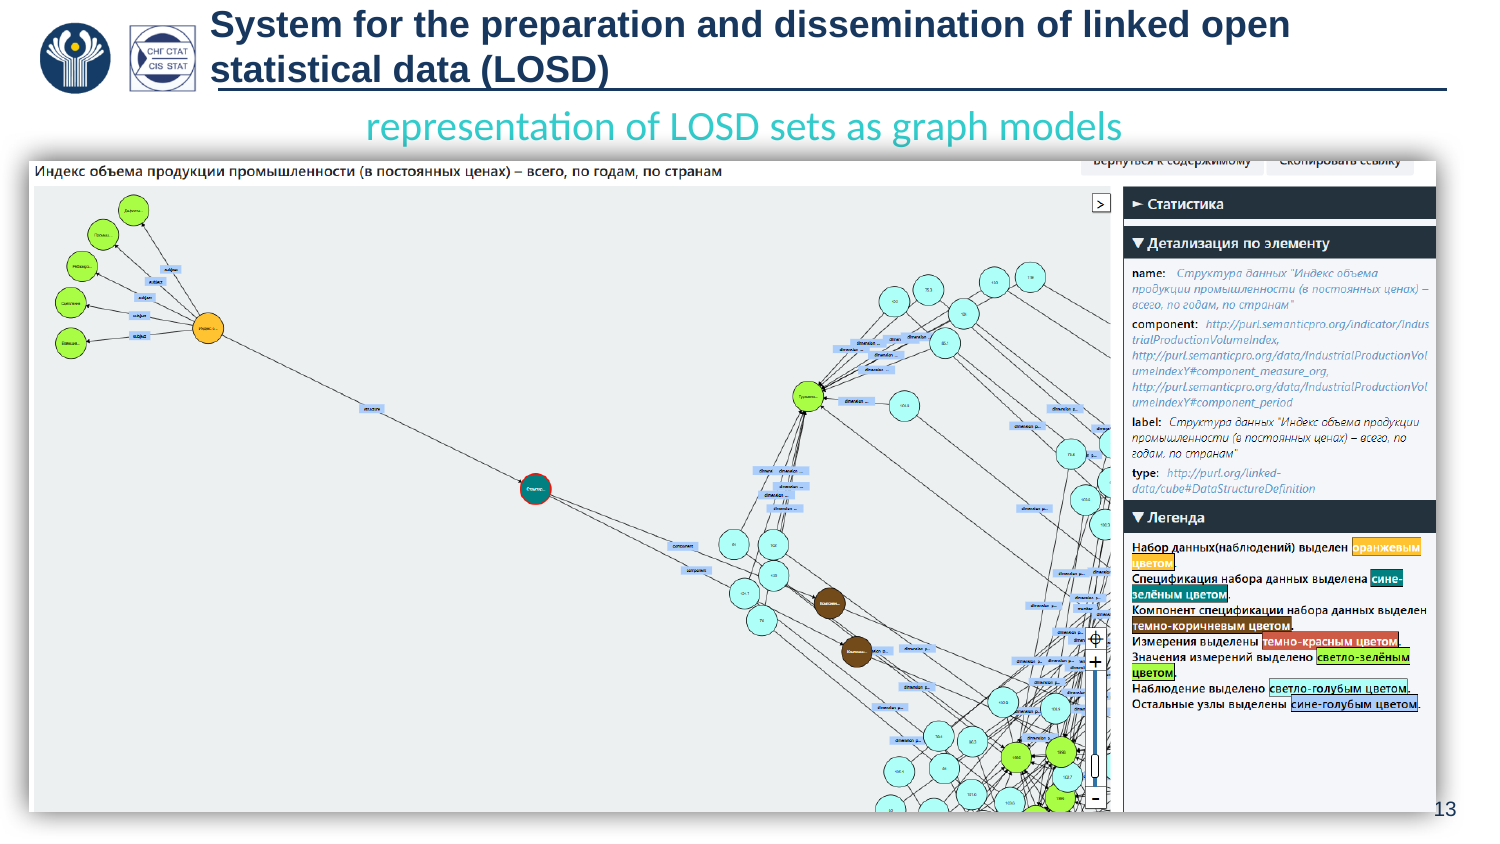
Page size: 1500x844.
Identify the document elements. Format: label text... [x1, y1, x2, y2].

picture [0, 0, 1436, 812]
title System for the preparation and dissemination of linked open statistical data (LOSD) [194, 0, 1500, 90]
text_box representation of LOSD sets as graph models [17, 91, 1471, 156]
